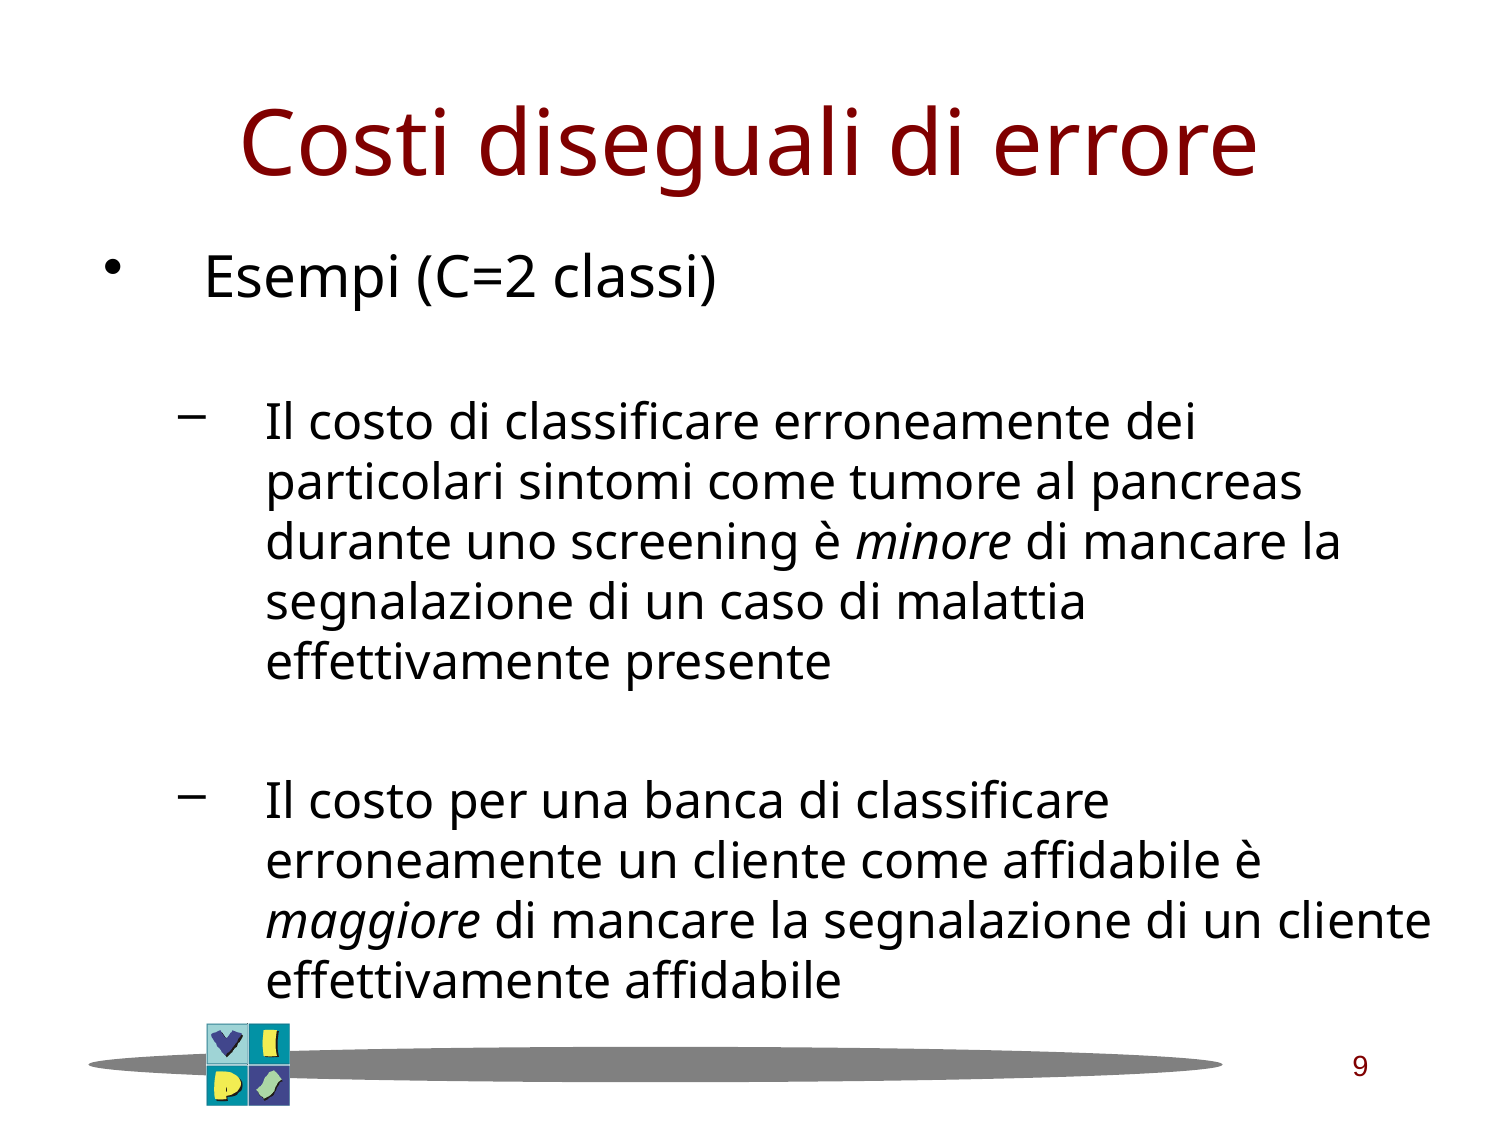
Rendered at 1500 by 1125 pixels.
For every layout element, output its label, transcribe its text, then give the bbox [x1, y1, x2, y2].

slide_number 9 [1033, 1039, 1384, 1118]
text_box Esempi (C=2 classi) Il costo di classificare erroneamente dei particolari sintomi come tumore al pancreas durante uno screening è minore di mancare la segnalazione di un caso di malattia effettivamente presente Il costo per una banca di classificare erroneamente un cliente come affidabile è maggiore di mancare la segnalazione di un cliente effettivamente affidabile [88, 231, 1459, 975]
title Costi diseguali di errore [75, 45, 1425, 233]
picture [206, 1023, 290, 1106]
